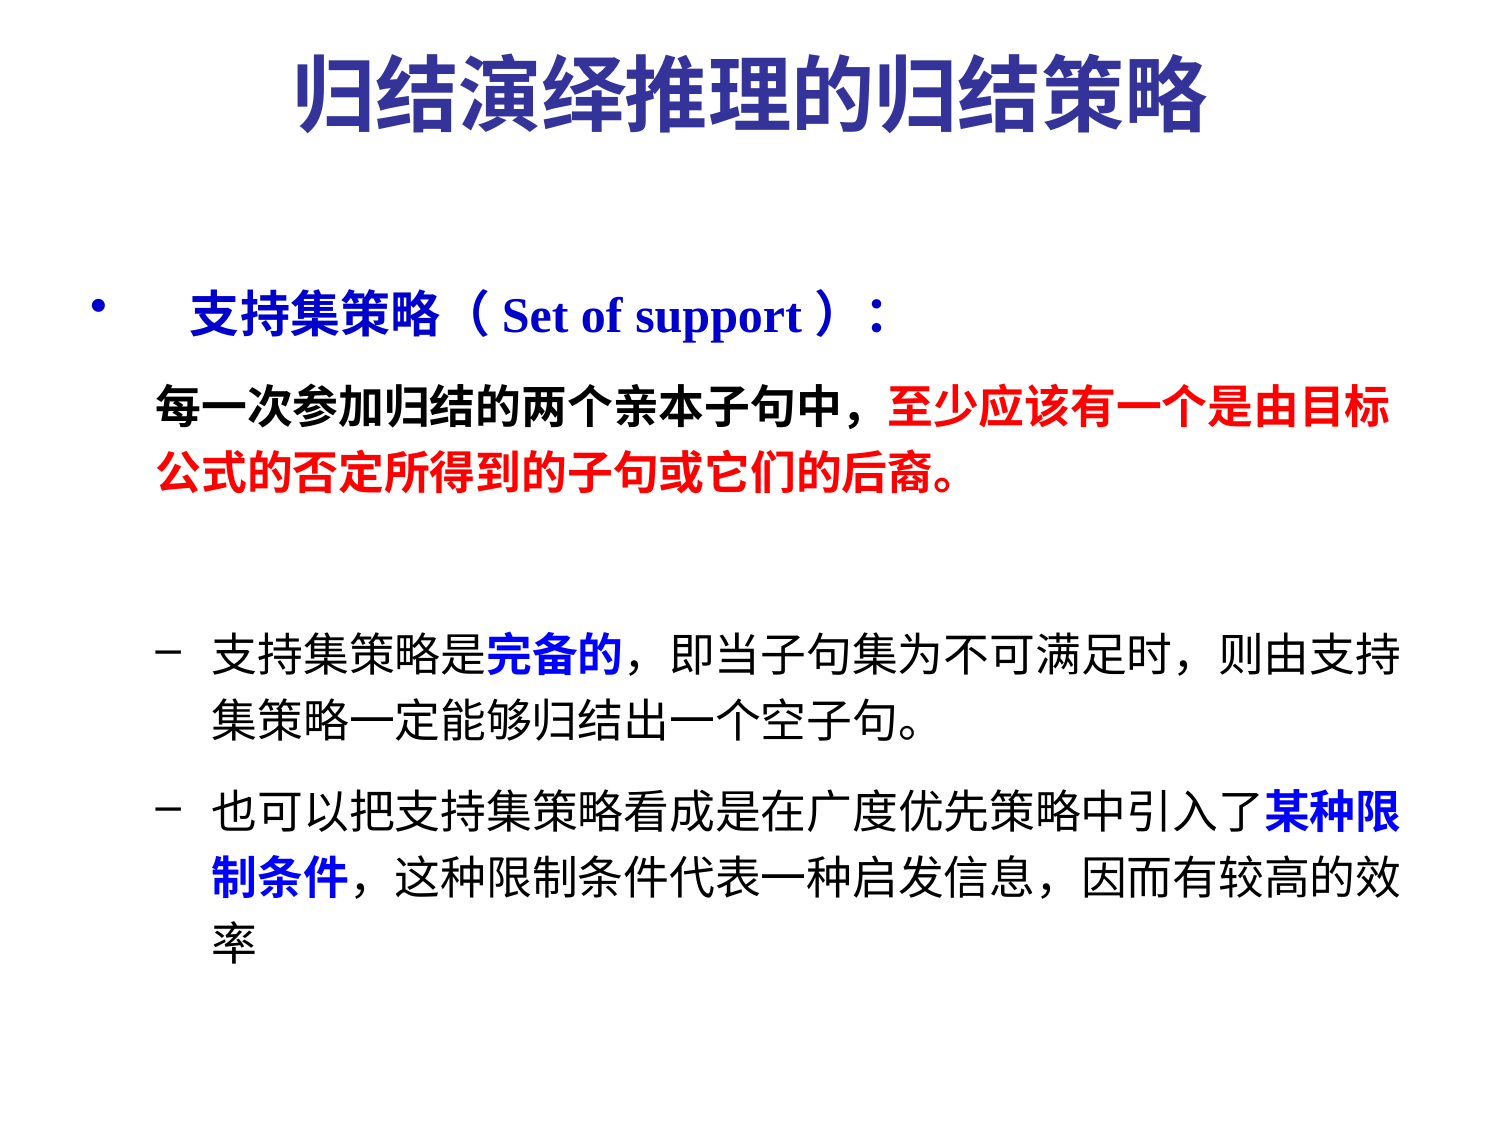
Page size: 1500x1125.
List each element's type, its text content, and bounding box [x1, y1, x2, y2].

list 支持集策略（Set of support）： 每一次参加归结的两个亲本子句中，至少应该有一个是由目标公式的否定所得到的子句或它们的后裔。 支持集策略是完备的，即当子句集为不可满足时，则由支持集策略一定能够归结出一个空子句。 也可以把支持集策略看成是在广度优先策略中引入了某种限制条件，这种限制条件代表一种启发信息，因而有较高的效率 [75, 262, 1425, 1047]
title 归结演绎推理的归结策略 [75, 0, 1425, 185]
